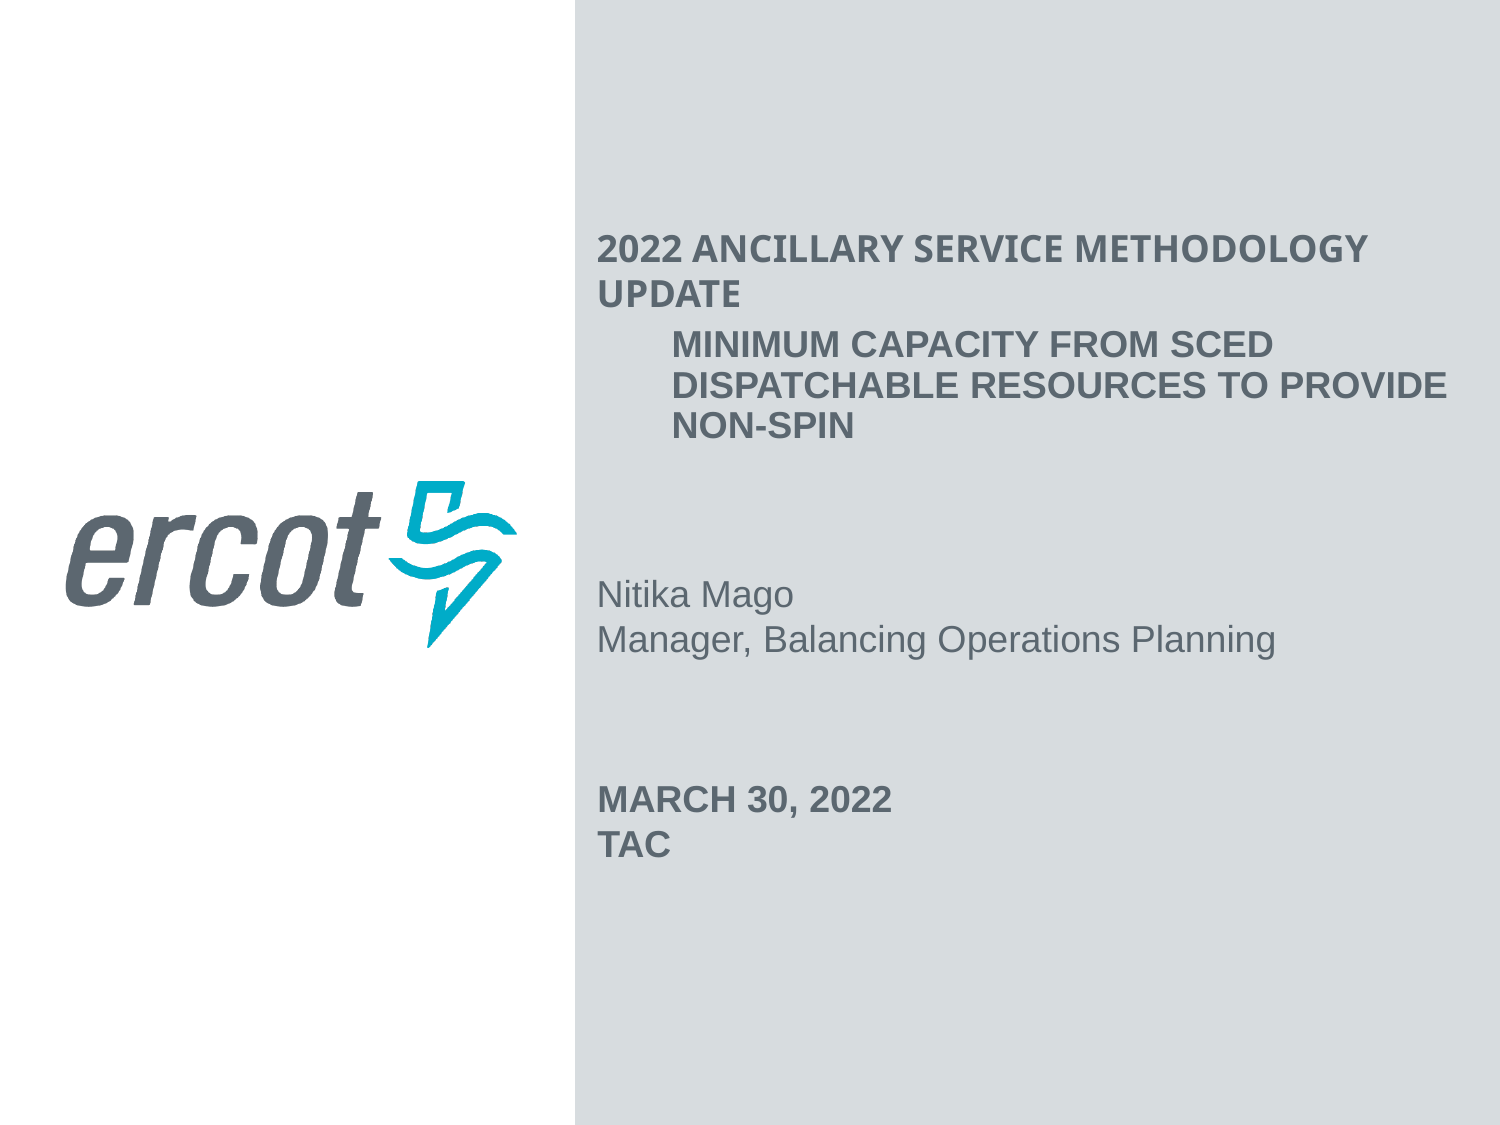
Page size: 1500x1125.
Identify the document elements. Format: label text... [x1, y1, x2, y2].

list March 30, 2022 TAC [582, 767, 1315, 878]
list 2022 Ancillary Service Methodology Update Minimum Capacity from SCED Dispatchable Resources to provide Non-Spin [581, 217, 1488, 596]
list Nitika Mago Manager, Balancing Operations Planning [581, 596, 1315, 714]
picture [56, 471, 525, 654]
